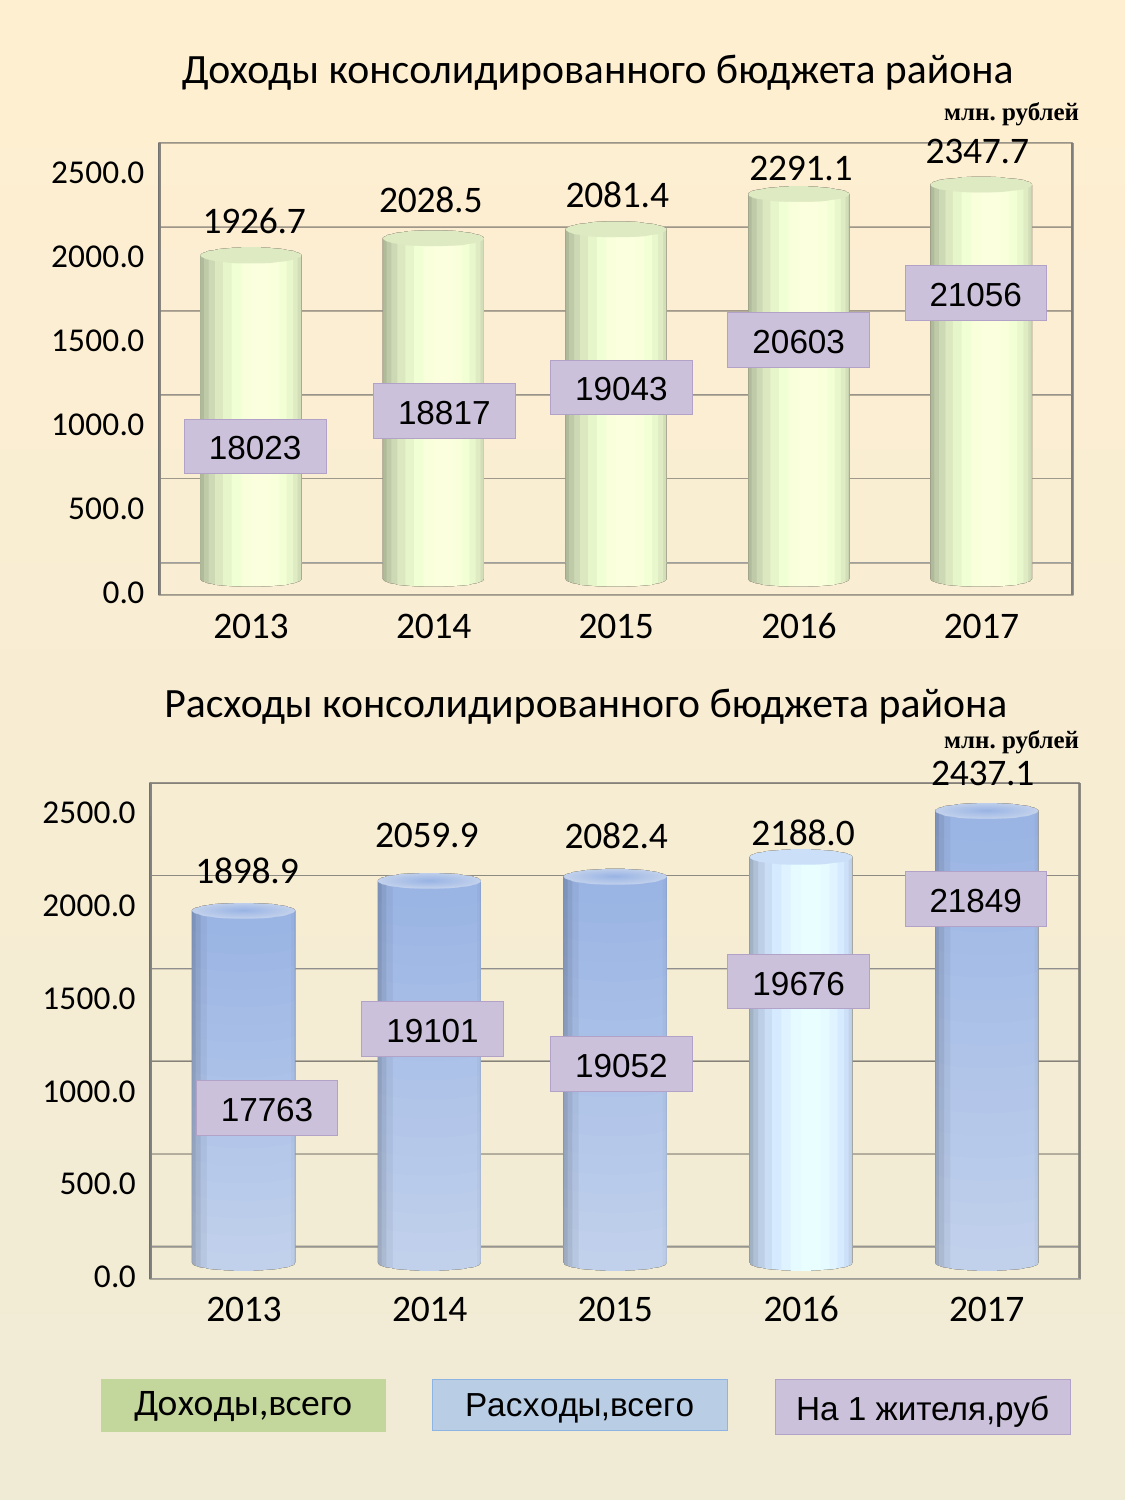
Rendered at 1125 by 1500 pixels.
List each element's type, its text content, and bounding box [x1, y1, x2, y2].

text_box Доходы консолидированного бюджета района [54, 5, 1125, 129]
chart [0, 133, 1125, 1500]
text_box млн. рублей [929, 88, 1095, 132]
